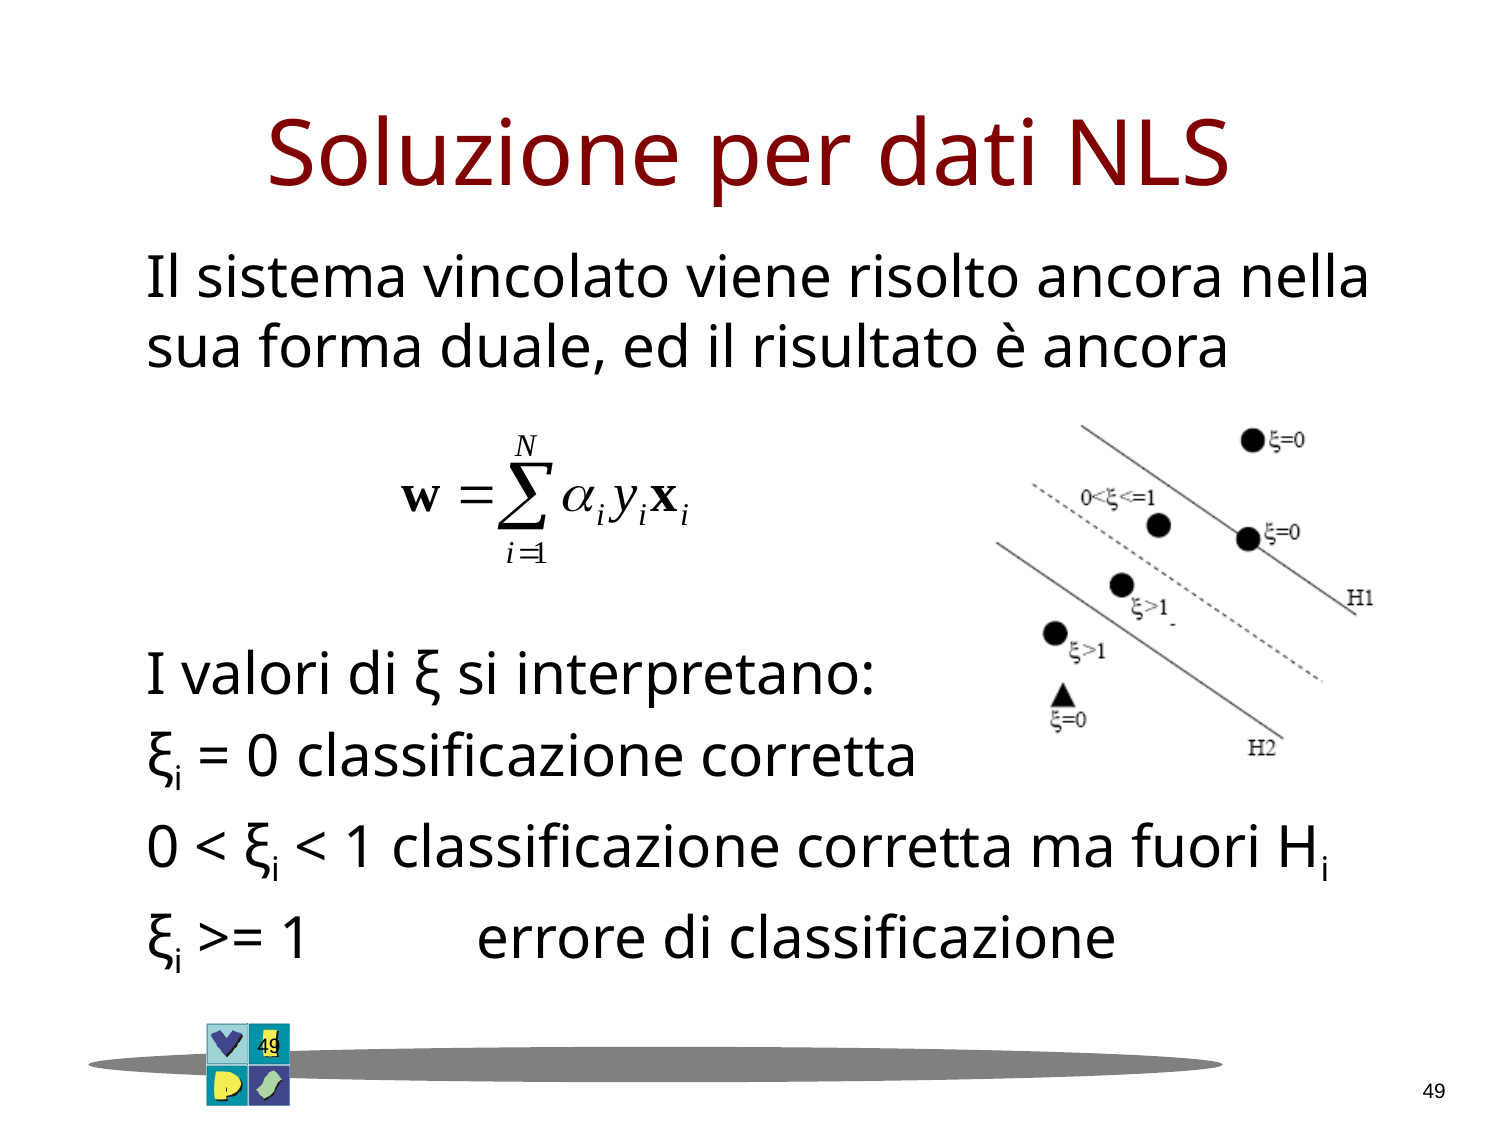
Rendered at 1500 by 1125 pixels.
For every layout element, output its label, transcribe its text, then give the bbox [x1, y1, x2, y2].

list Il sistema vincolato viene risolto ancora nella sua forma duale, ed il risultato è ancora I valori di ξ si interpretano: ξi = 0 classificazione corretta 0 < ξi < 1 classificazione corretta ma fuori Hi ξi >= 1 errore di classificazione [75, 231, 1424, 1083]
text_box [392, 420, 707, 576]
slide_number 49 [112, 1083, 426, 1101]
title Soluzione per dati NLS [112, 54, 1388, 231]
text_box 49 [1305, 1070, 1461, 1105]
picture [980, 408, 1383, 764]
picture [206, 1101, 290, 1106]
